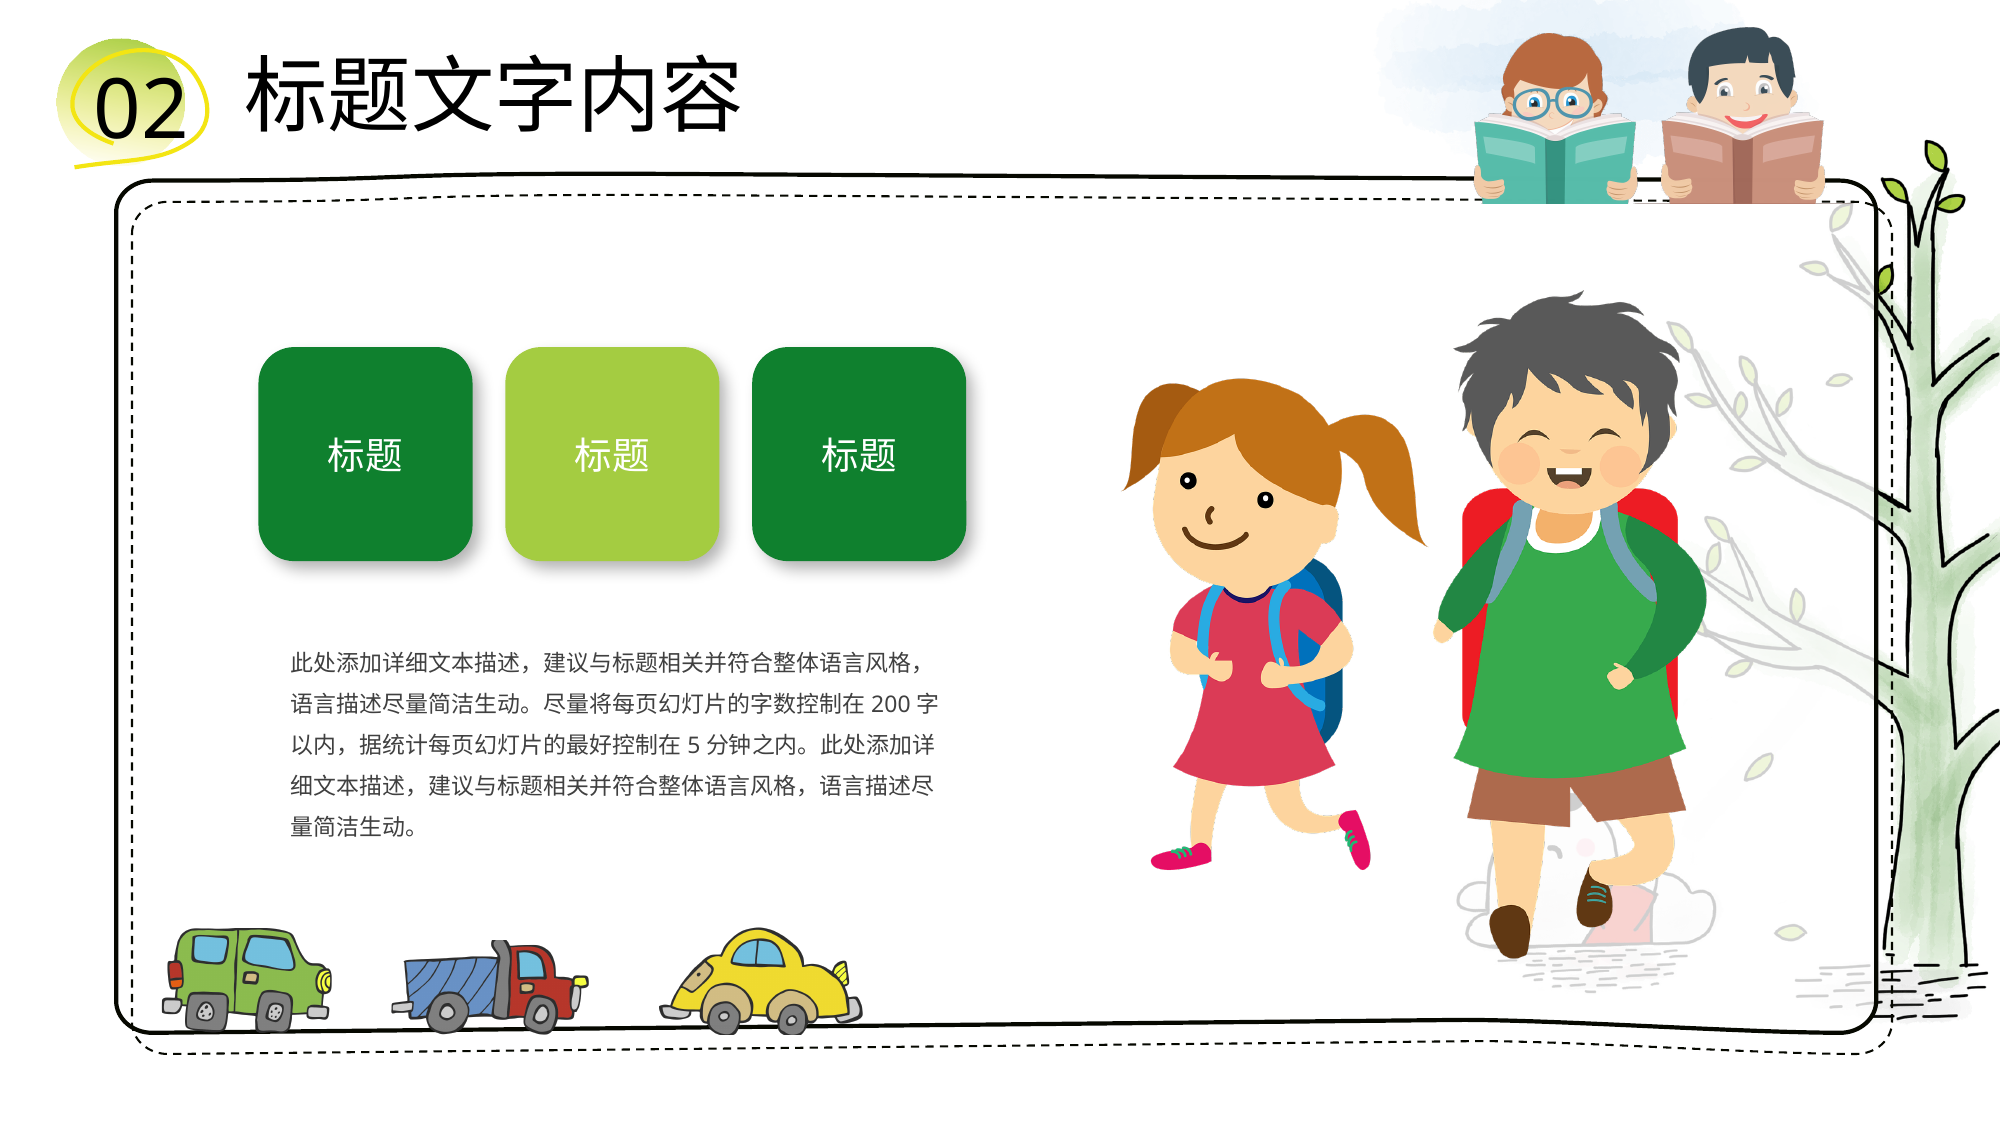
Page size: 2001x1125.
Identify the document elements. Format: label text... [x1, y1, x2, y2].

picture [659, 922, 869, 1035]
picture [161, 928, 346, 1040]
picture [384, 940, 591, 1053]
text_box 此处添加详细文本描述，建议与标题相关并符合整体语言风格，语言描述尽量简洁生动。尽量将每页幻灯片的字数控制在200字以内，据统计每页幻灯片的最好控制在5分钟之内。此处添加详细文本描述，建议与标题相关并符合整体语言风格，语言描述尽量简洁生动。 [275, 627, 967, 848]
text_box 标题文字内容 [229, 34, 812, 150]
text_box 标题 [751, 346, 968, 563]
text_box 02 [79, 47, 204, 163]
text_box 标题 [257, 346, 474, 563]
text_box 标题 [504, 346, 721, 563]
picture [1083, 0, 2000, 1125]
